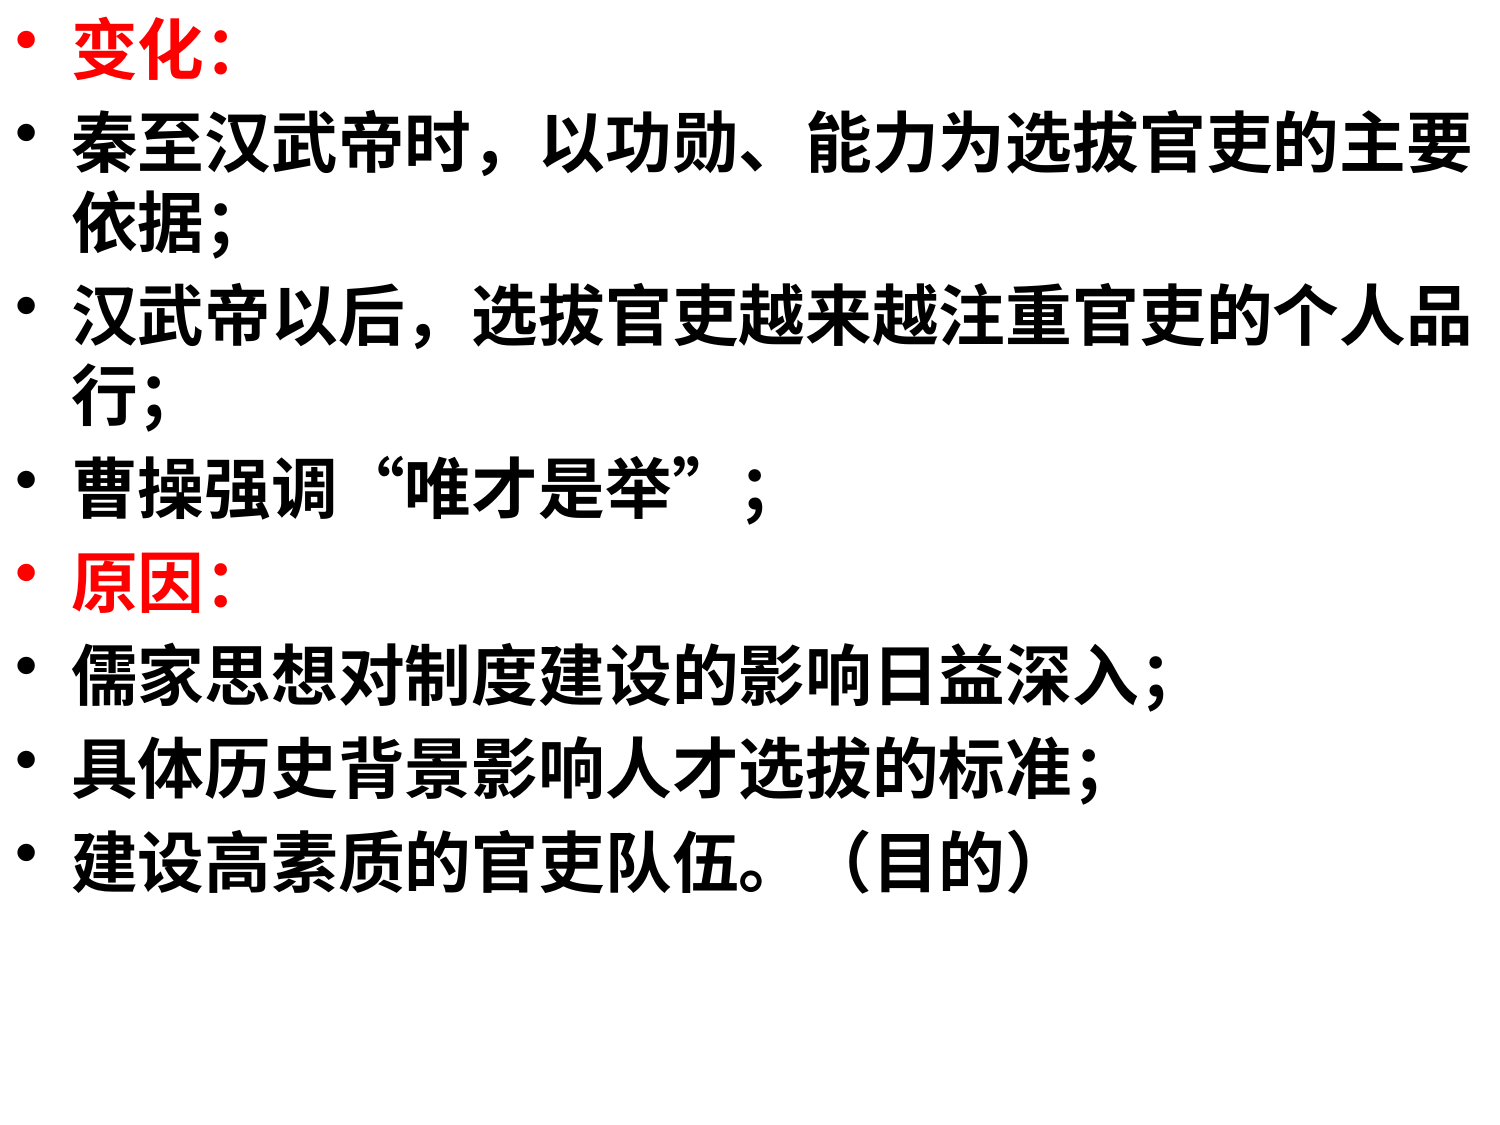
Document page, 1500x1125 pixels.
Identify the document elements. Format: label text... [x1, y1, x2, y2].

list 变化： 秦至汉武帝时，以功勋、能力为选拔官吏的主要依据； 汉武帝以后，选拔官吏越来越注重官吏的个人品行； 曹操强调“唯才是举”； 原因： 儒家思想对制度建设的影响日益深入； 具体历史背景影响人才选拔的标准； 建设高素质的官吏队伍。（目的） [0, 0, 1500, 1125]
